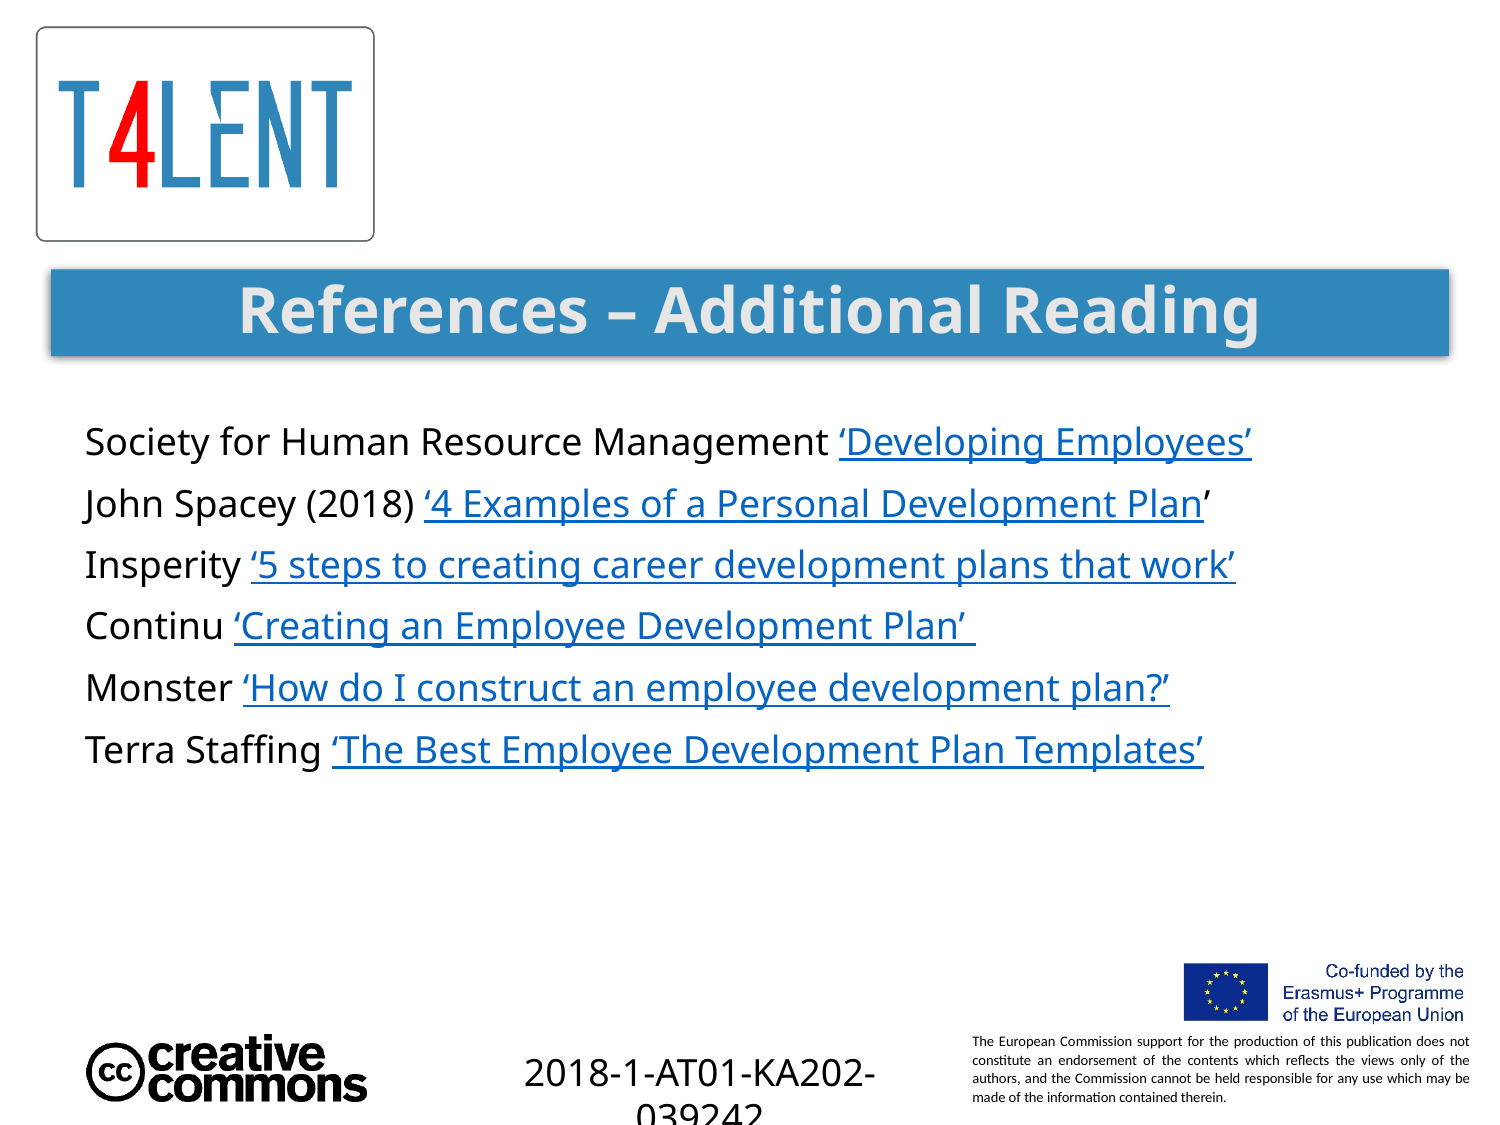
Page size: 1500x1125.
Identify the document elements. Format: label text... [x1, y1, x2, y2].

subtitle Society for Human Resource Management ‘Developing Employees’ John Spacey (2018) ‘4 Examples of a Personal Development Plan’ Insperity ‘5 steps to creating career development plans that work’ Continu ‘Creating an Employee Development Plan’ Monster ‘How do I construct an employee development plan?’ Terra Staffing ‘The Best Employee Development Plan Templates’ [51, 403, 1449, 898]
picture [85, 1034, 367, 1102]
title References – Additional Reading [51, 269, 1449, 357]
picture [35, 26, 375, 242]
text_box 2018-1-AT01-KA202-039242 [454, 1040, 946, 1125]
picture [1166, 958, 1478, 1026]
